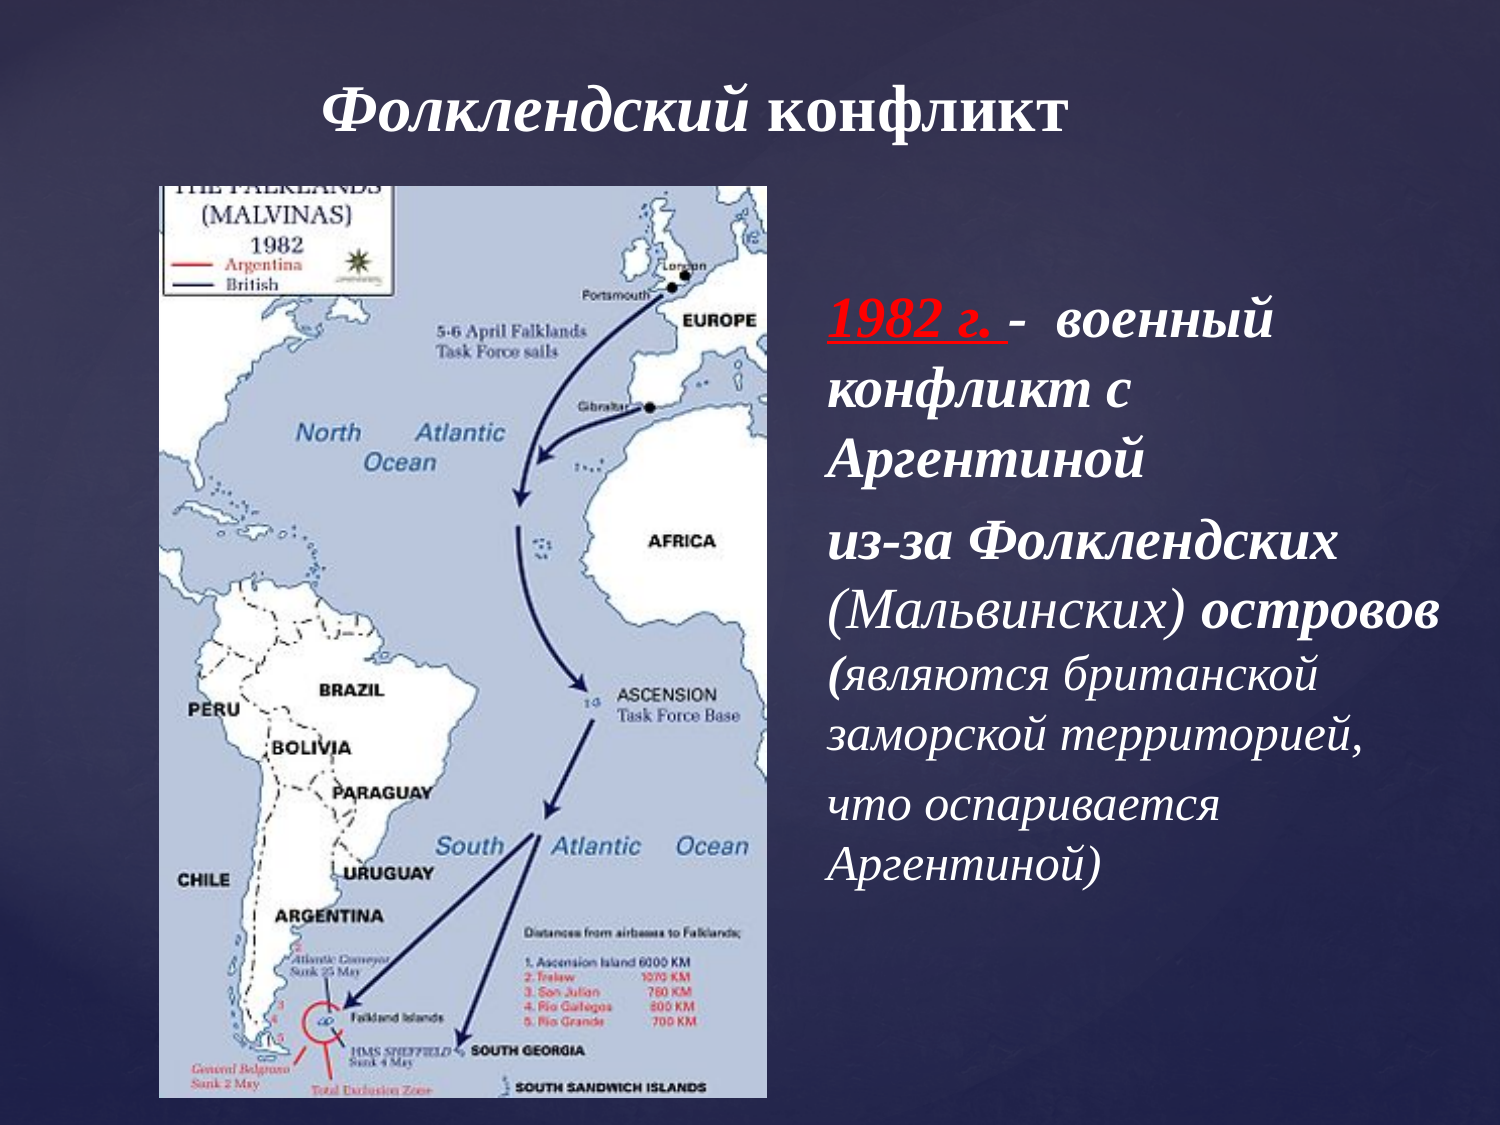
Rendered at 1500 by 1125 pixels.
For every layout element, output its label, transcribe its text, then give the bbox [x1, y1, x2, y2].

list 1982 г. - военный конфликт с Аргентиной из-за Фолклендских (Мальвинских) островов (являются британской заморской территорией, что оспаривается Аргентиной) [809, 432, 1459, 738]
title Фолклендский конфликт [76, 2, 1315, 153]
picture [158, 185, 768, 1099]
